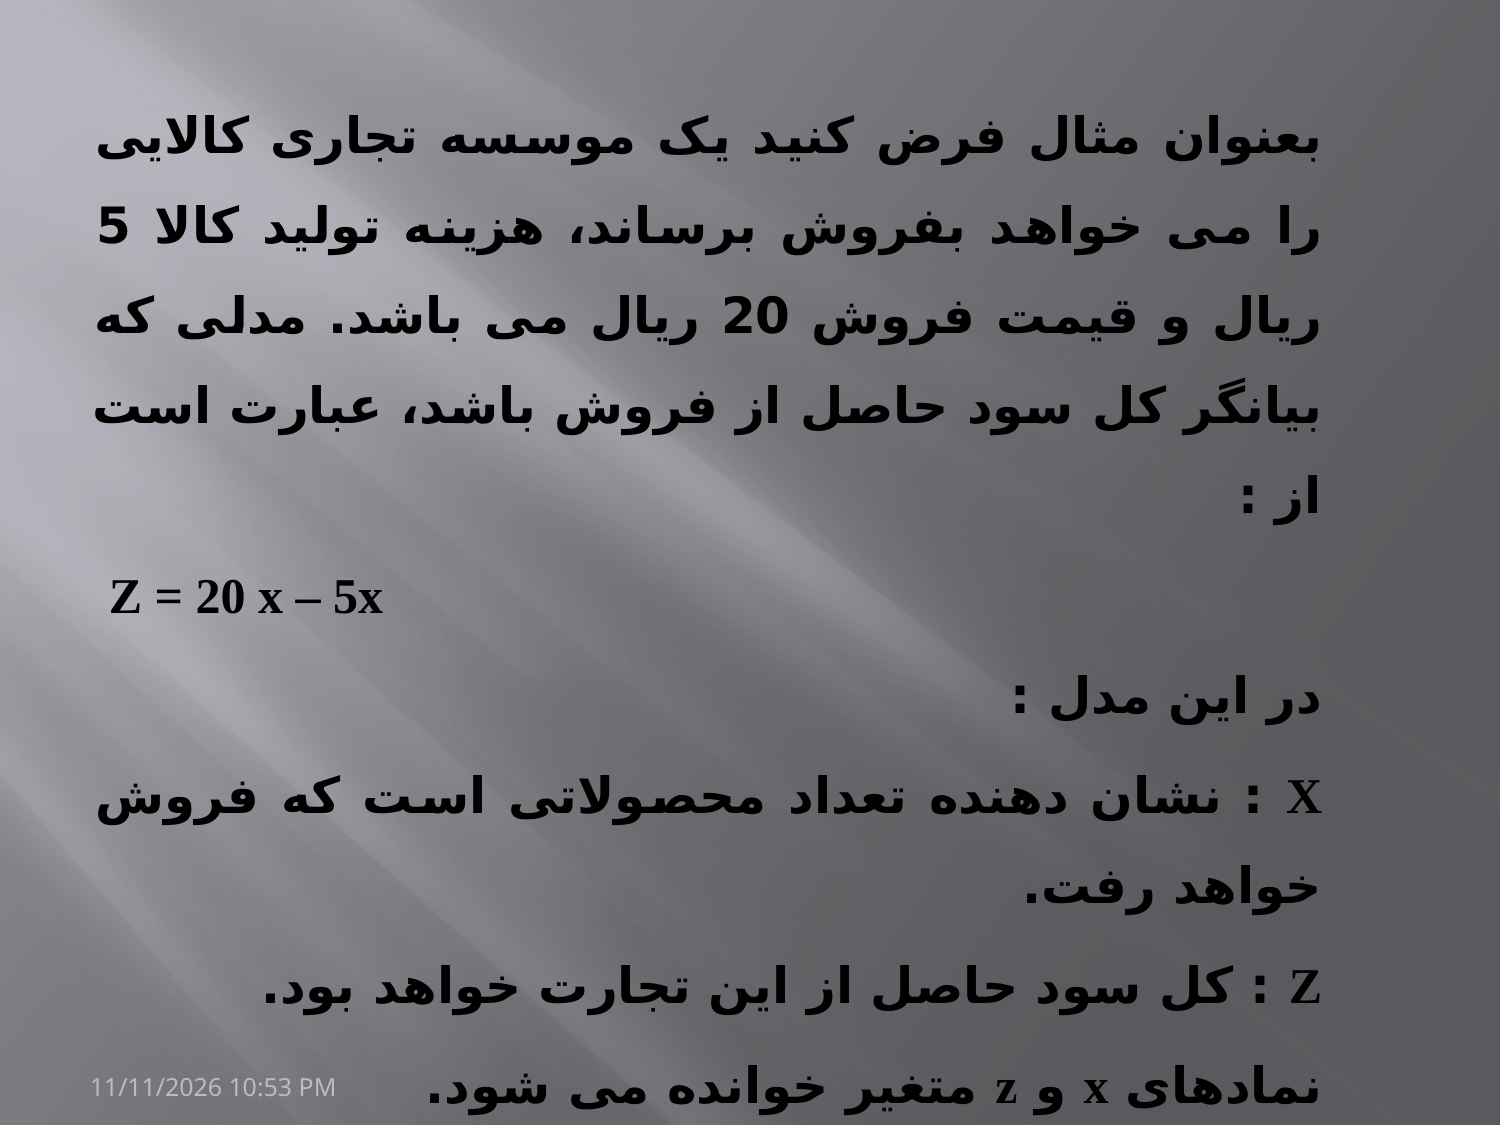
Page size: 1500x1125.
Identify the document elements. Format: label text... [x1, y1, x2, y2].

list بعنوان مثال فرض کنید یک موسسه تجاری کالایی را می خواهد بفروش برساند، هزینه تولید کالا 5 ریال و قیمت فروش 20 ریال می باشد. مدلی که بیانگر کل سود حاصل از فروش باشد، عبارت است از : Z = 20 x – 5x در این مدل : X : نشان دهنده تعداد محصولاتی است که فروش خواهد رفت. Z : کل سود حاصل از این تجارت خواهد بود. نمادهای x و z متغیر خوانده می شود. [76, 66, 1427, 1059]
slide_number 20/مارس/1 [75, 1052, 425, 1113]
